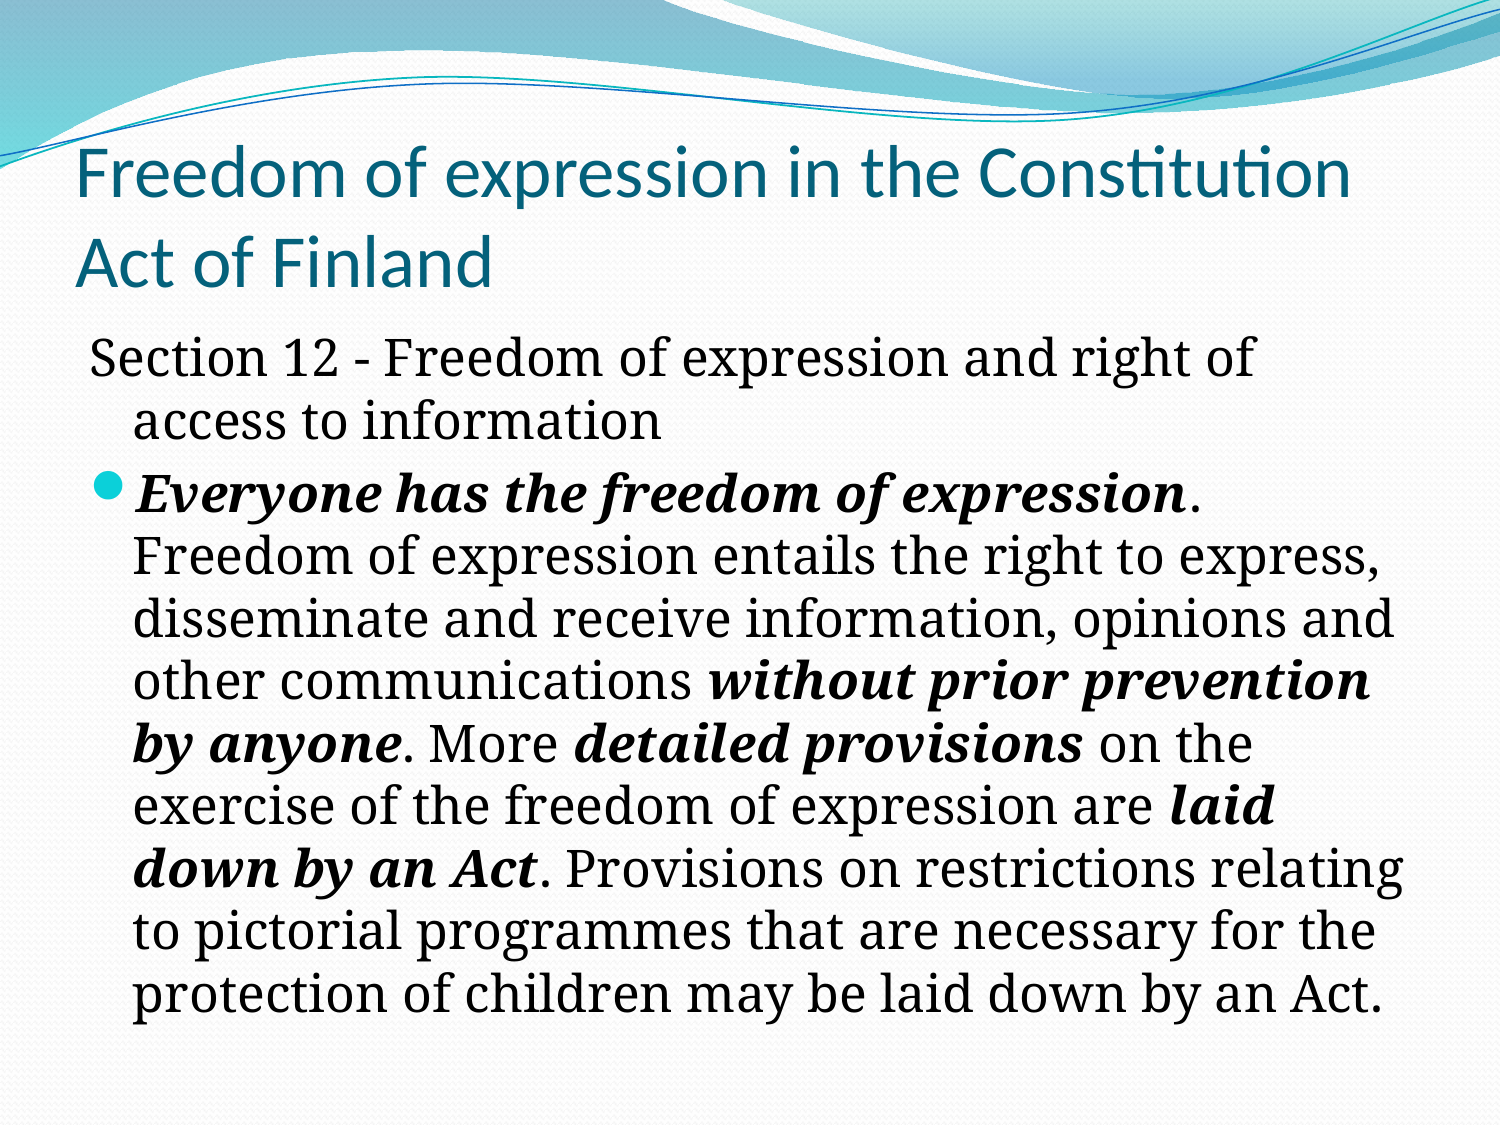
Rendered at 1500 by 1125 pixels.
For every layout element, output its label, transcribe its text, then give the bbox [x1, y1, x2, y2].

title Freedom of expression in the Constitution Act of Finland [75, 115, 1425, 303]
list Section 12 - Freedom of expression and right of access to information Everyone has the freedom of expression. Freedom of expression entails the right to express, disseminate and receive information, opinions and other communications without prior prevention by anyone. More detailed provisions on the exercise of the freedom of expression are laid down by an Act. Provisions on restrictions relating to pictorial programmes that are necessary for the protection of children may be laid down by an Act. [75, 317, 1425, 1038]
